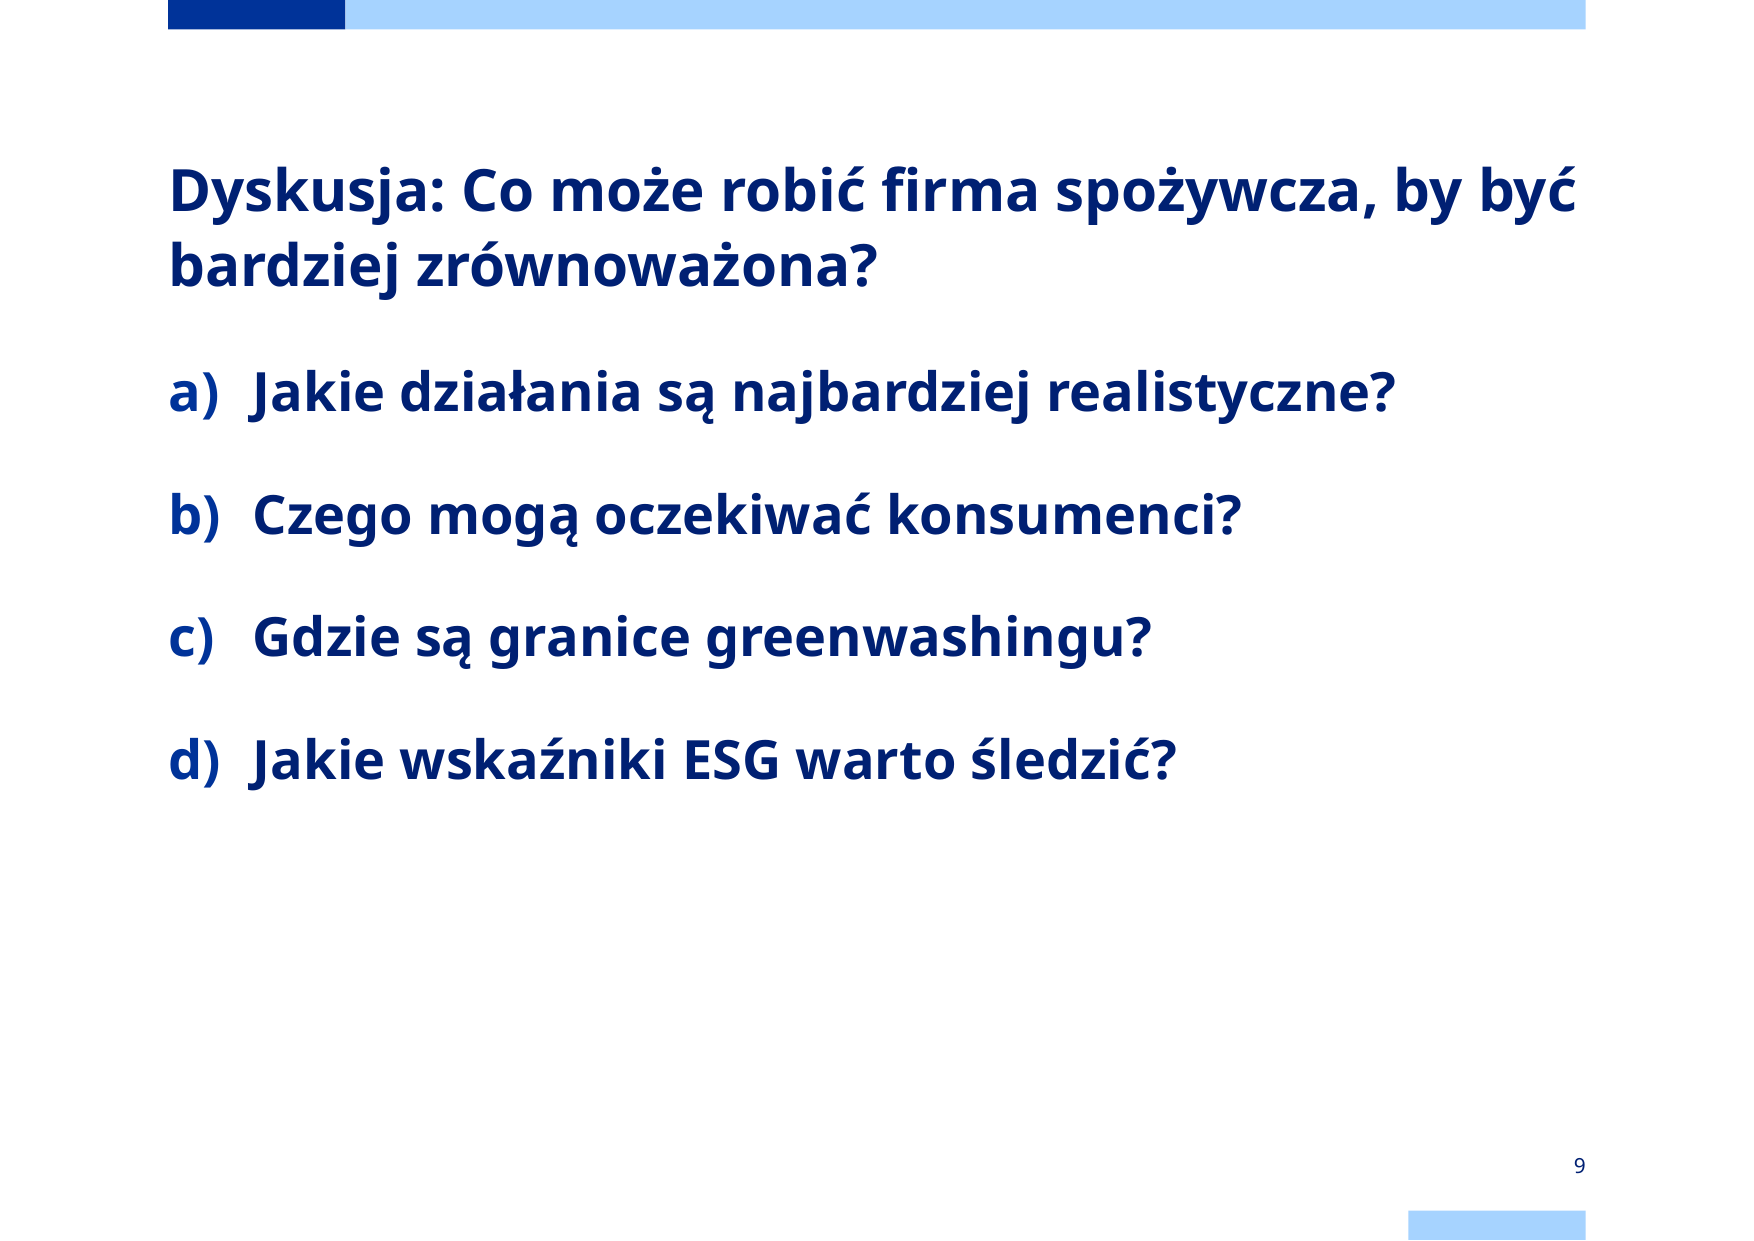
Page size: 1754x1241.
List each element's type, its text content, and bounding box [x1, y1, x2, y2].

list Jakie działania są najbardziej realistyczne? Czego mogą oczekiwać konsumenci? Gdzie są granice greenwashingu? Jakie wskaźniki ESG warto śledzić? [168, 324, 1586, 1093]
title Dyskusja: Co może robić firma spożywcza, by być bardziej zrównoważona? [168, 147, 1586, 324]
slide_number 9 [1408, 1151, 1586, 1182]
